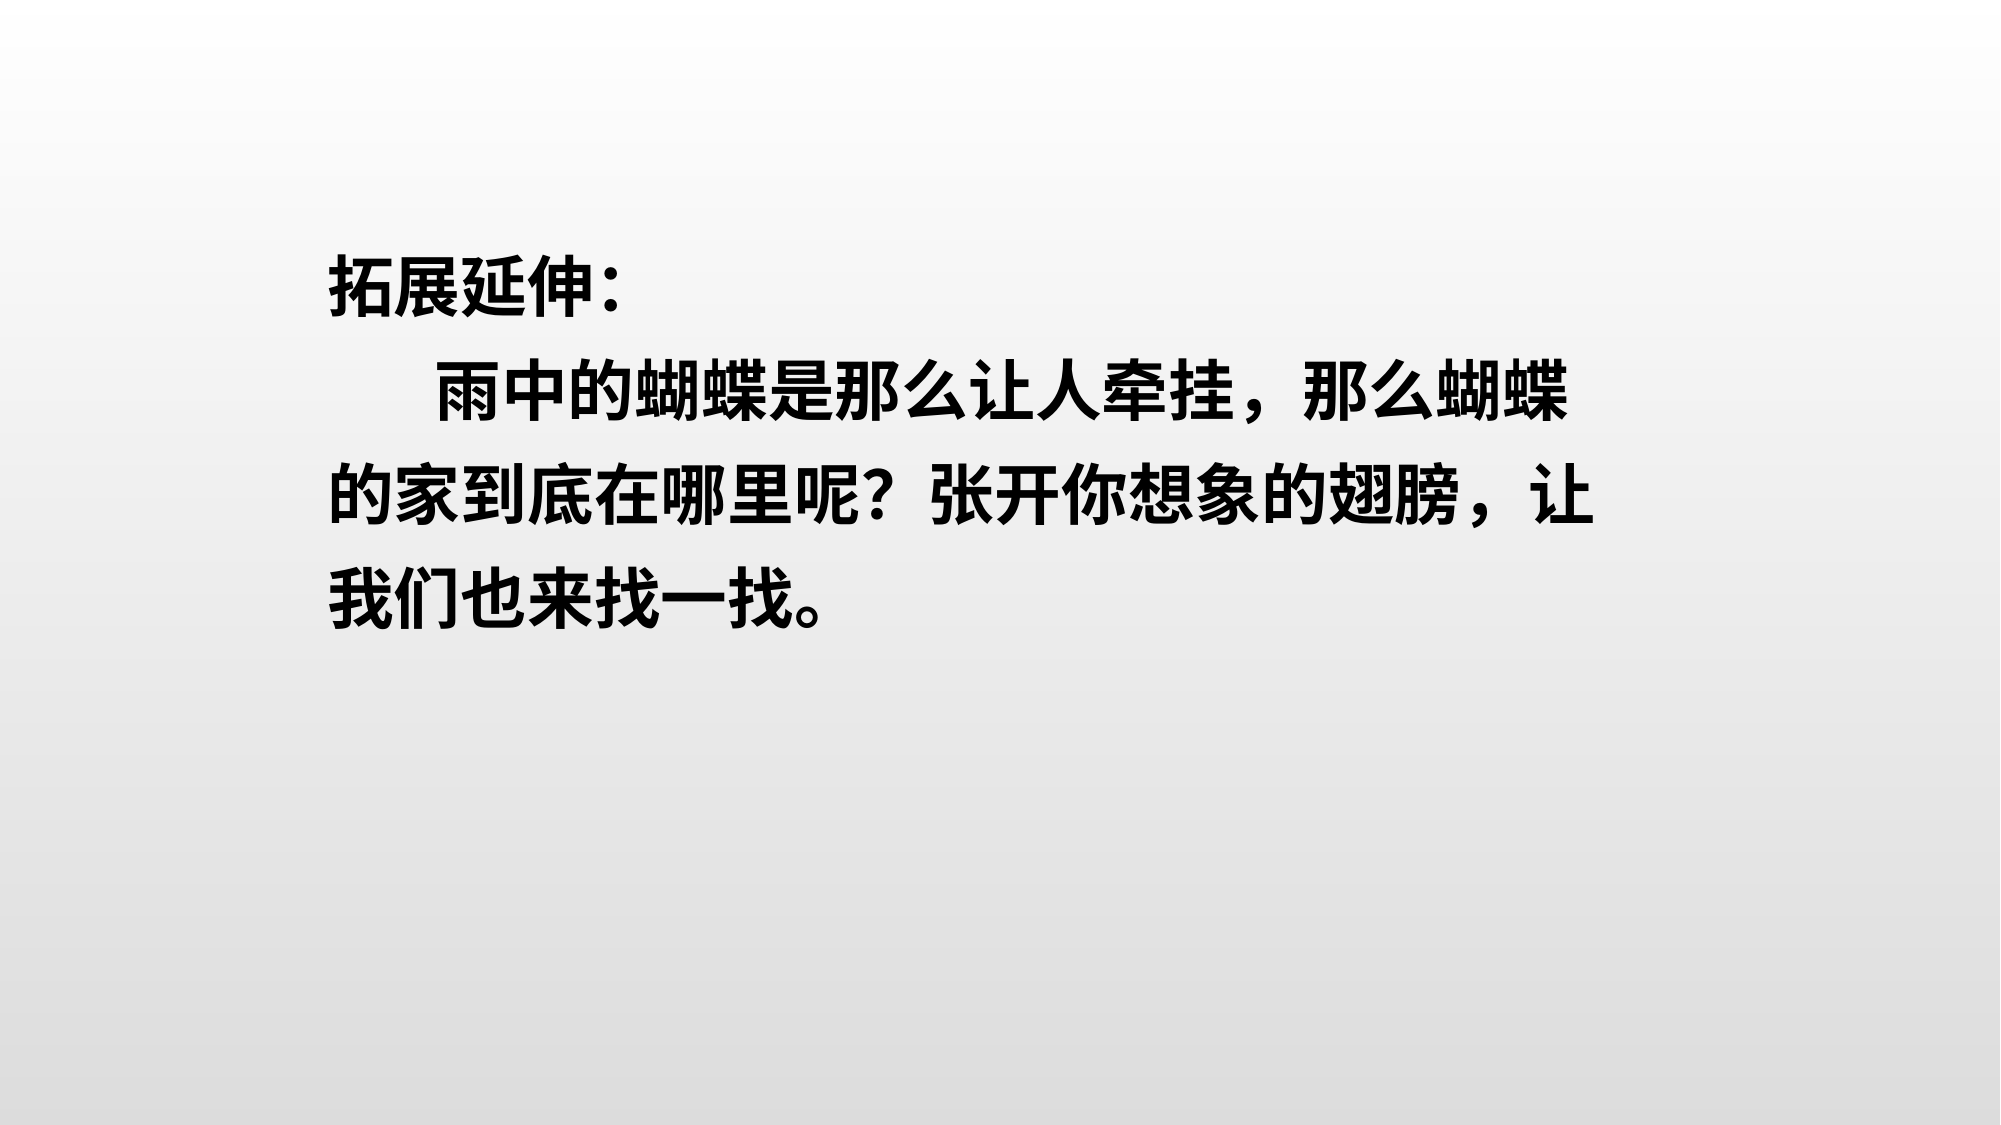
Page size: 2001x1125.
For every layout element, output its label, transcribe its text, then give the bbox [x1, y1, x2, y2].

text_box 拓展延伸： 雨中的蝴蝶是那么让人牵挂，那么蝴蝶的家到底在哪里呢？张开你想象的翅膀，让我们也来找一找。 [312, 213, 1650, 644]
